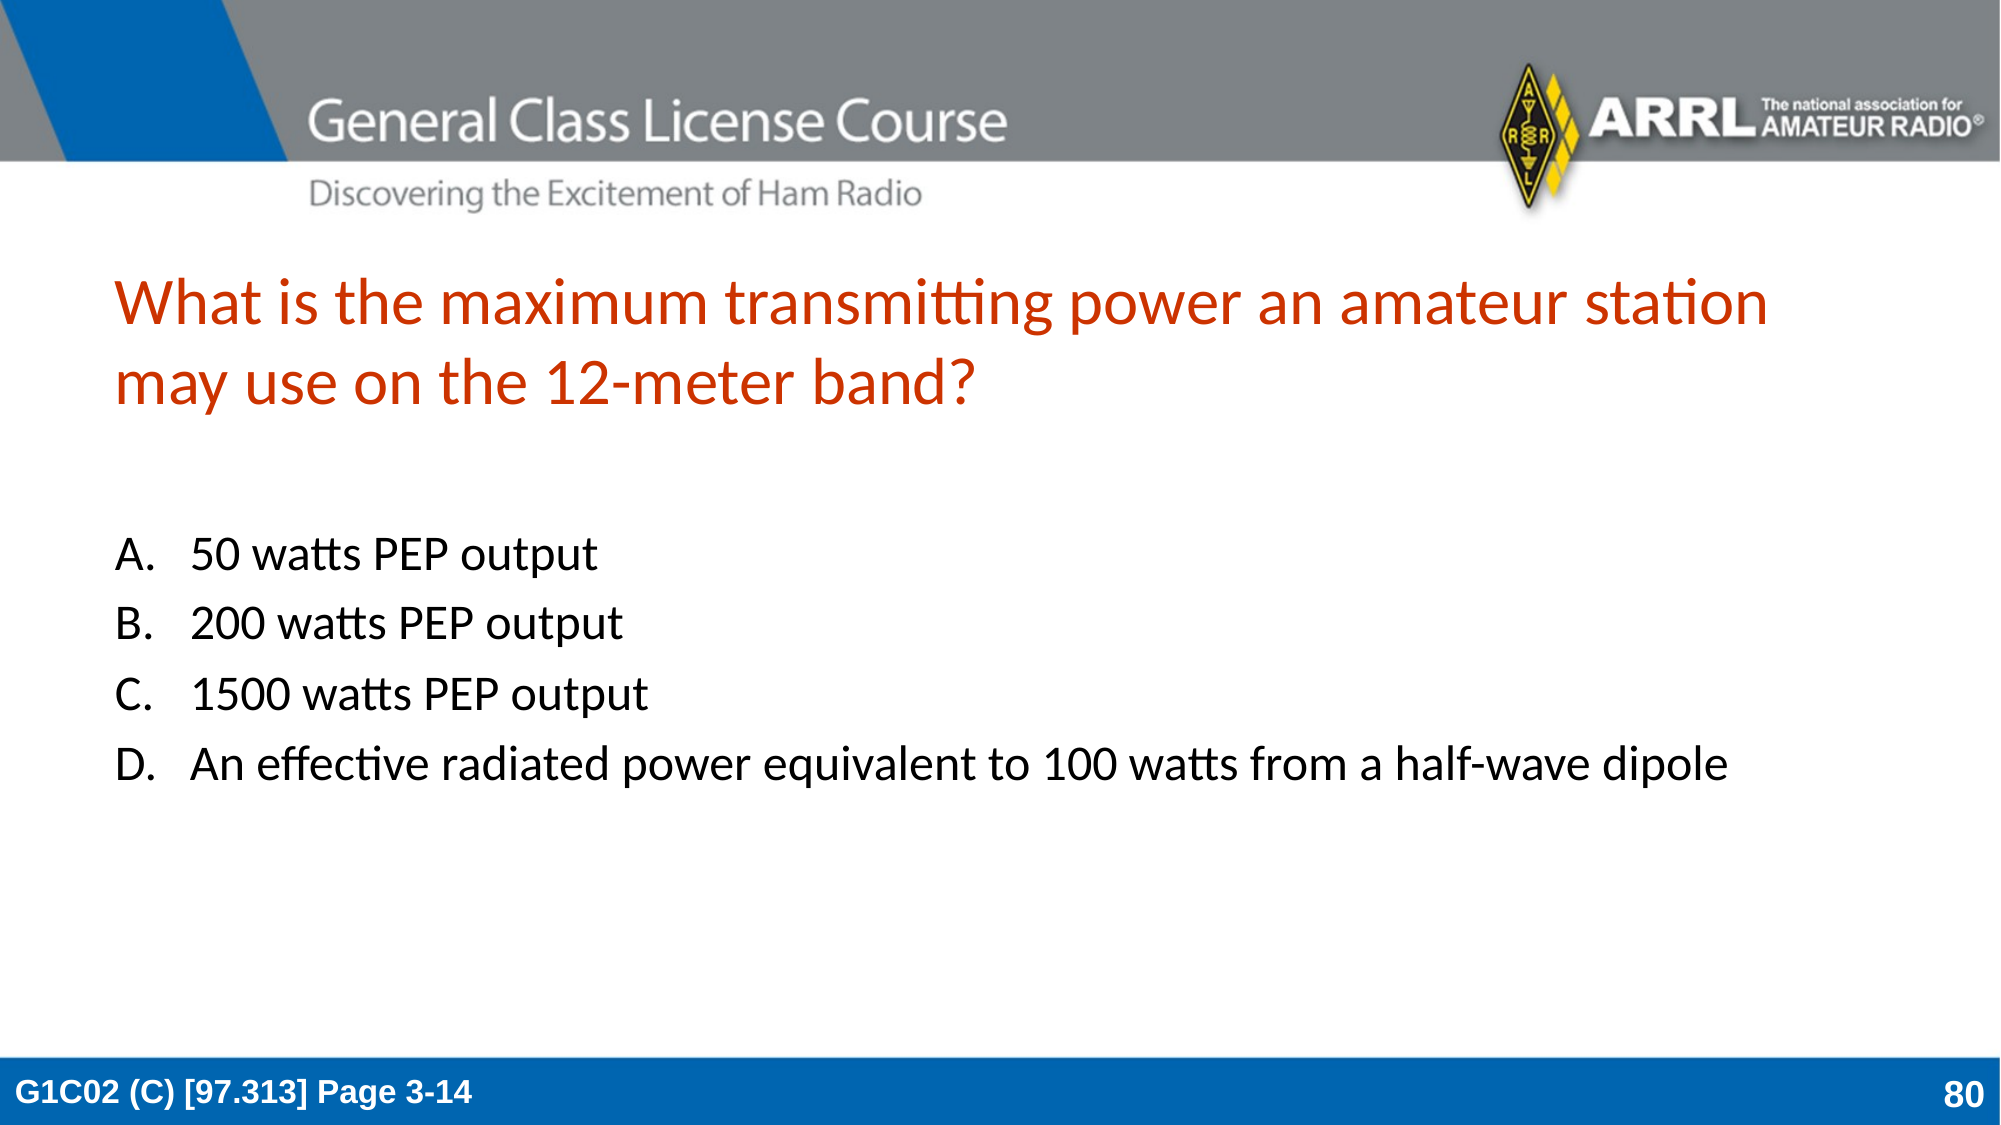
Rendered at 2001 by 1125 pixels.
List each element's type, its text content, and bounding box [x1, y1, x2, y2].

list 50 watts PEP output 200 watts PEP output 1500 watts PEP output An effective radiated power equivalent to 100 watts from a half-wave dipole [99, 512, 1900, 1005]
text_box 80 [1875, 1062, 2000, 1123]
picture [0, 0, 2001, 1125]
text_box G1C02 (C) [97.313] Page 3-14 [0, 1062, 1313, 1118]
title What is the maximum transmitting power an amateur station may use on the 12-meter band? [99, 249, 1900, 388]
